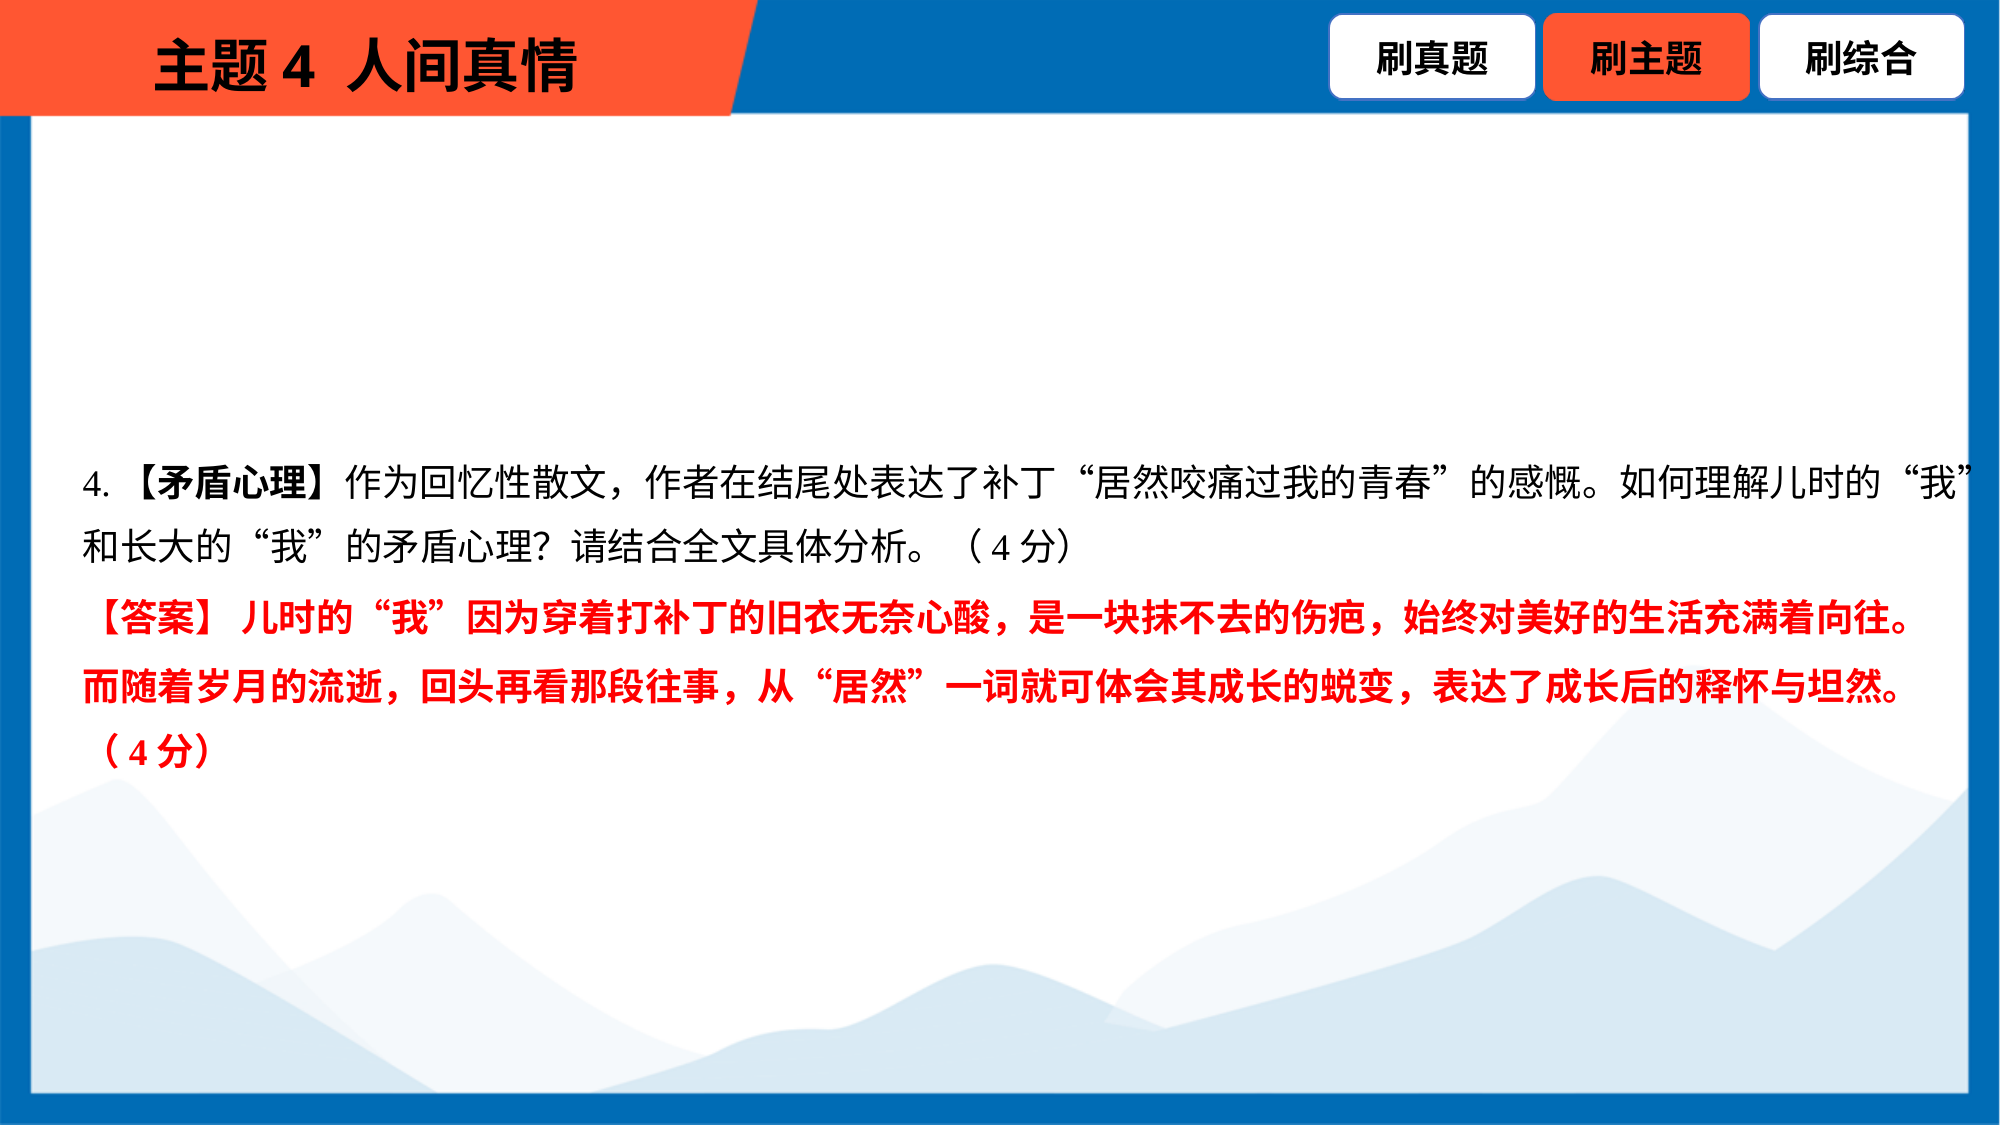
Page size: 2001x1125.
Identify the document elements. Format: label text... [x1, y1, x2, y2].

text_box 4.【矛盾心理】作为回忆性散文，作者在结尾处表达了补丁“居然咬痛过我的青春”的感慨。如何理解儿时的“我” 和长大的“我”的矛盾心理？请结合全文具体分析。（4分） [82, 435, 1917, 562]
picture [0, 0, 2000, 1125]
text_box 【答案】 儿时的“我”因为穿着打补丁的旧衣无奈心酸，是一块抹不去的伤疤，始终对美好的生活充满着向往。 而随着岁月的流逝，回头再看那段往事，从“居然”一词就可体会其成长的蜕变，表达了成长后的释怀与坦然。 （4分） [82, 570, 1917, 766]
